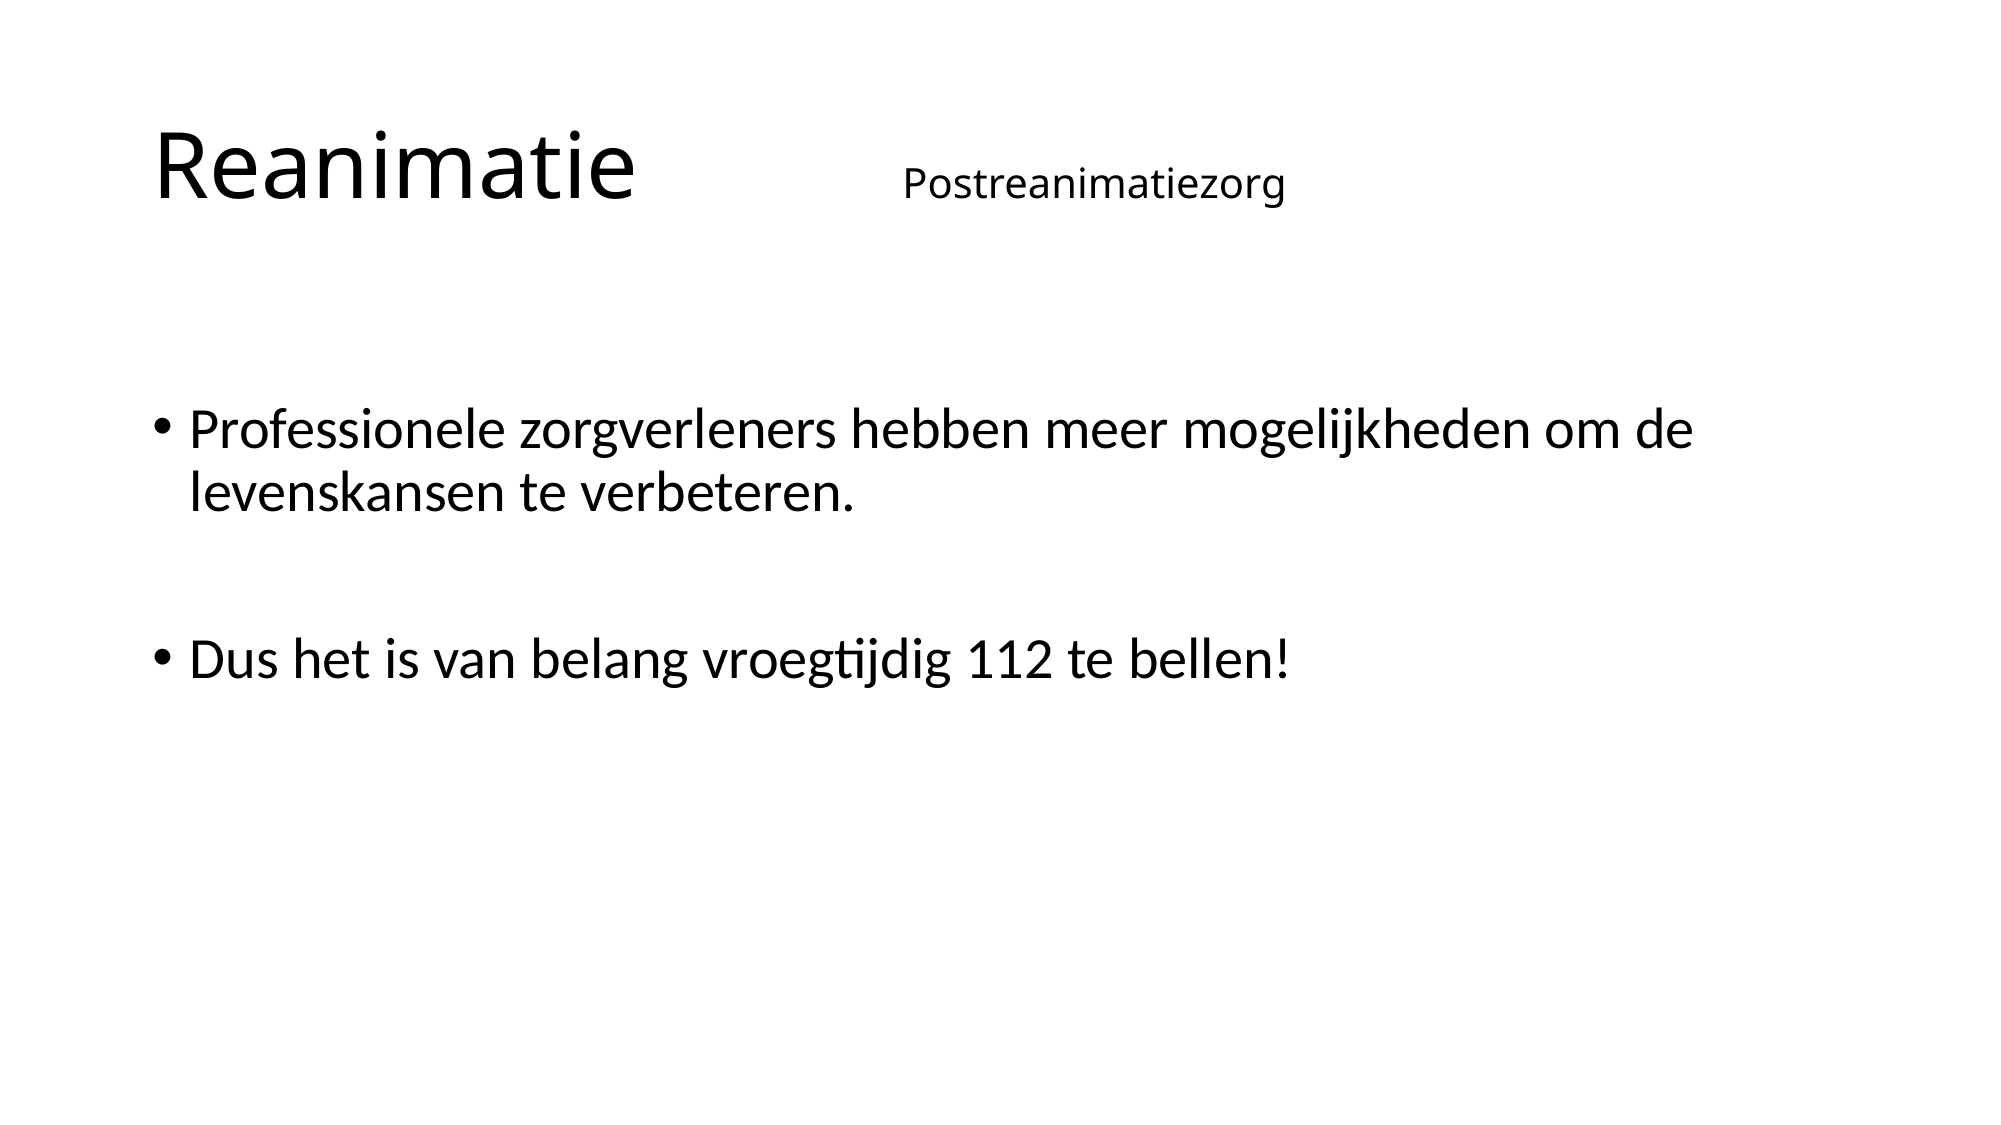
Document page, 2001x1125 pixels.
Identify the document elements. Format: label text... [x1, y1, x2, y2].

title Reanimatie Postreanimatiezorg [137, 59, 1863, 278]
list Professionele zorgverleners hebben meer mogelijkheden om de levenskansen te verbeteren. Dus het is van belang vroegtijdig 112 te bellen! [137, 299, 1863, 1014]
